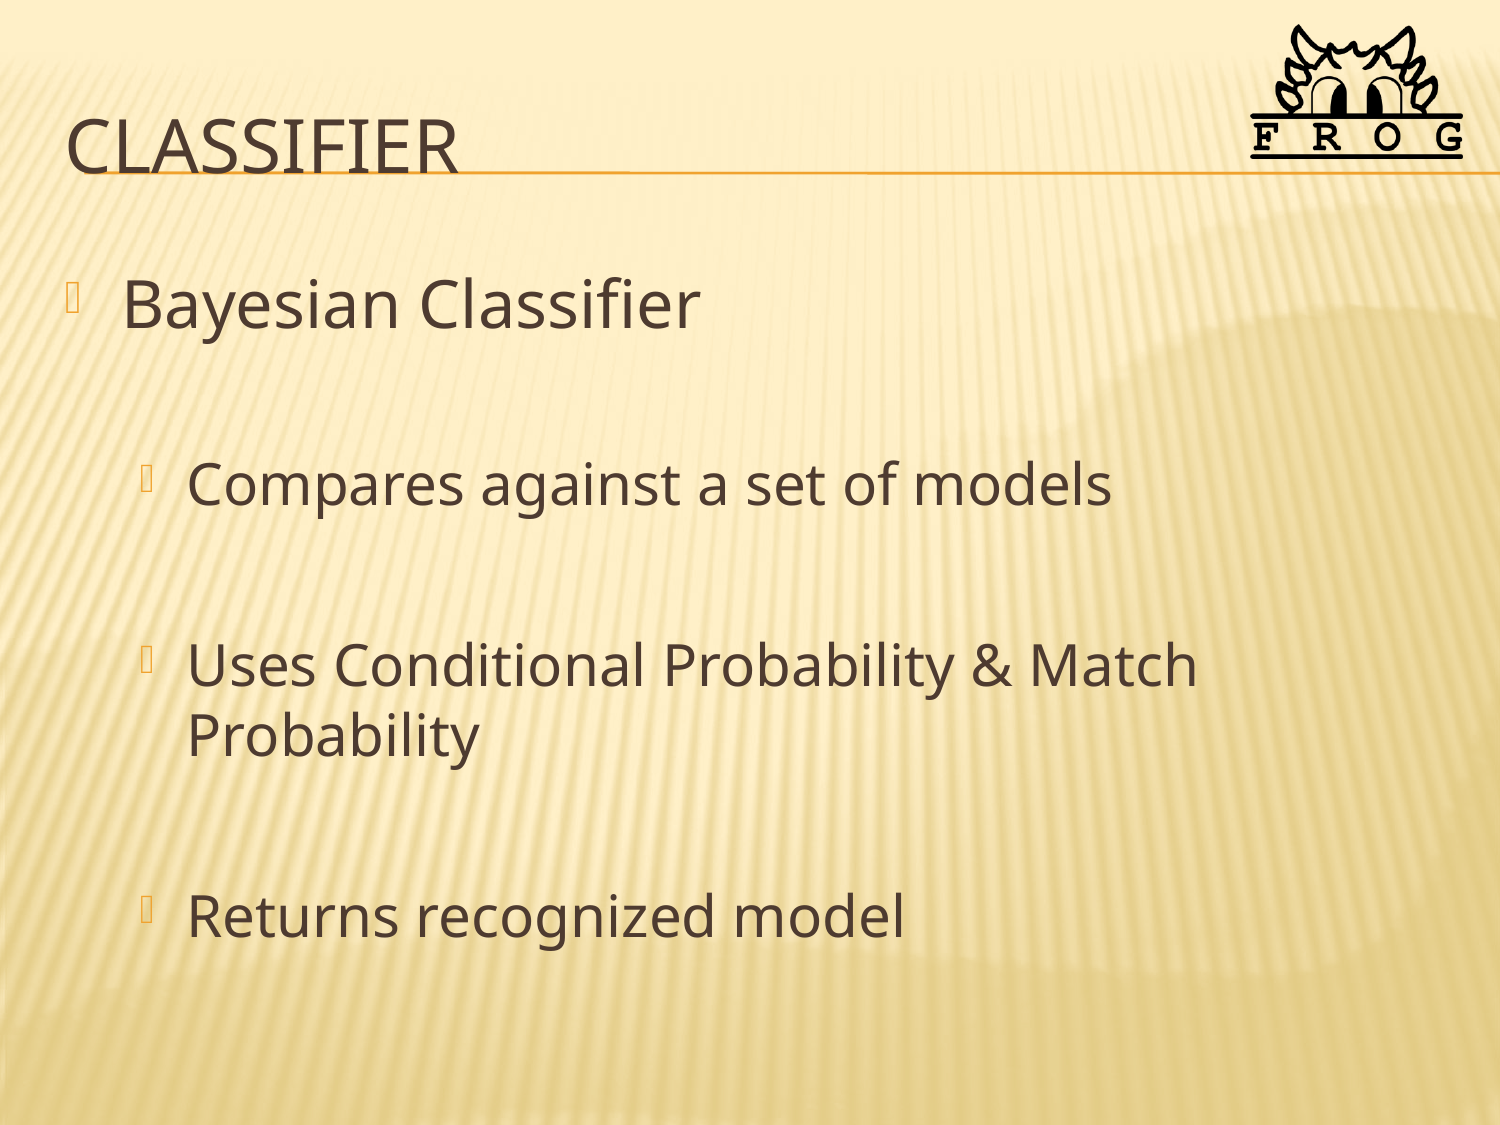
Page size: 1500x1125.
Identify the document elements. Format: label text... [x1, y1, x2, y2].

picture [1249, 24, 1463, 159]
list Bayesian Classifier Compares against a set of models Uses Conditional Probability & Match Probability Returns recognized model [50, 254, 1475, 998]
title CLASSIFIER [50, 75, 1475, 213]
